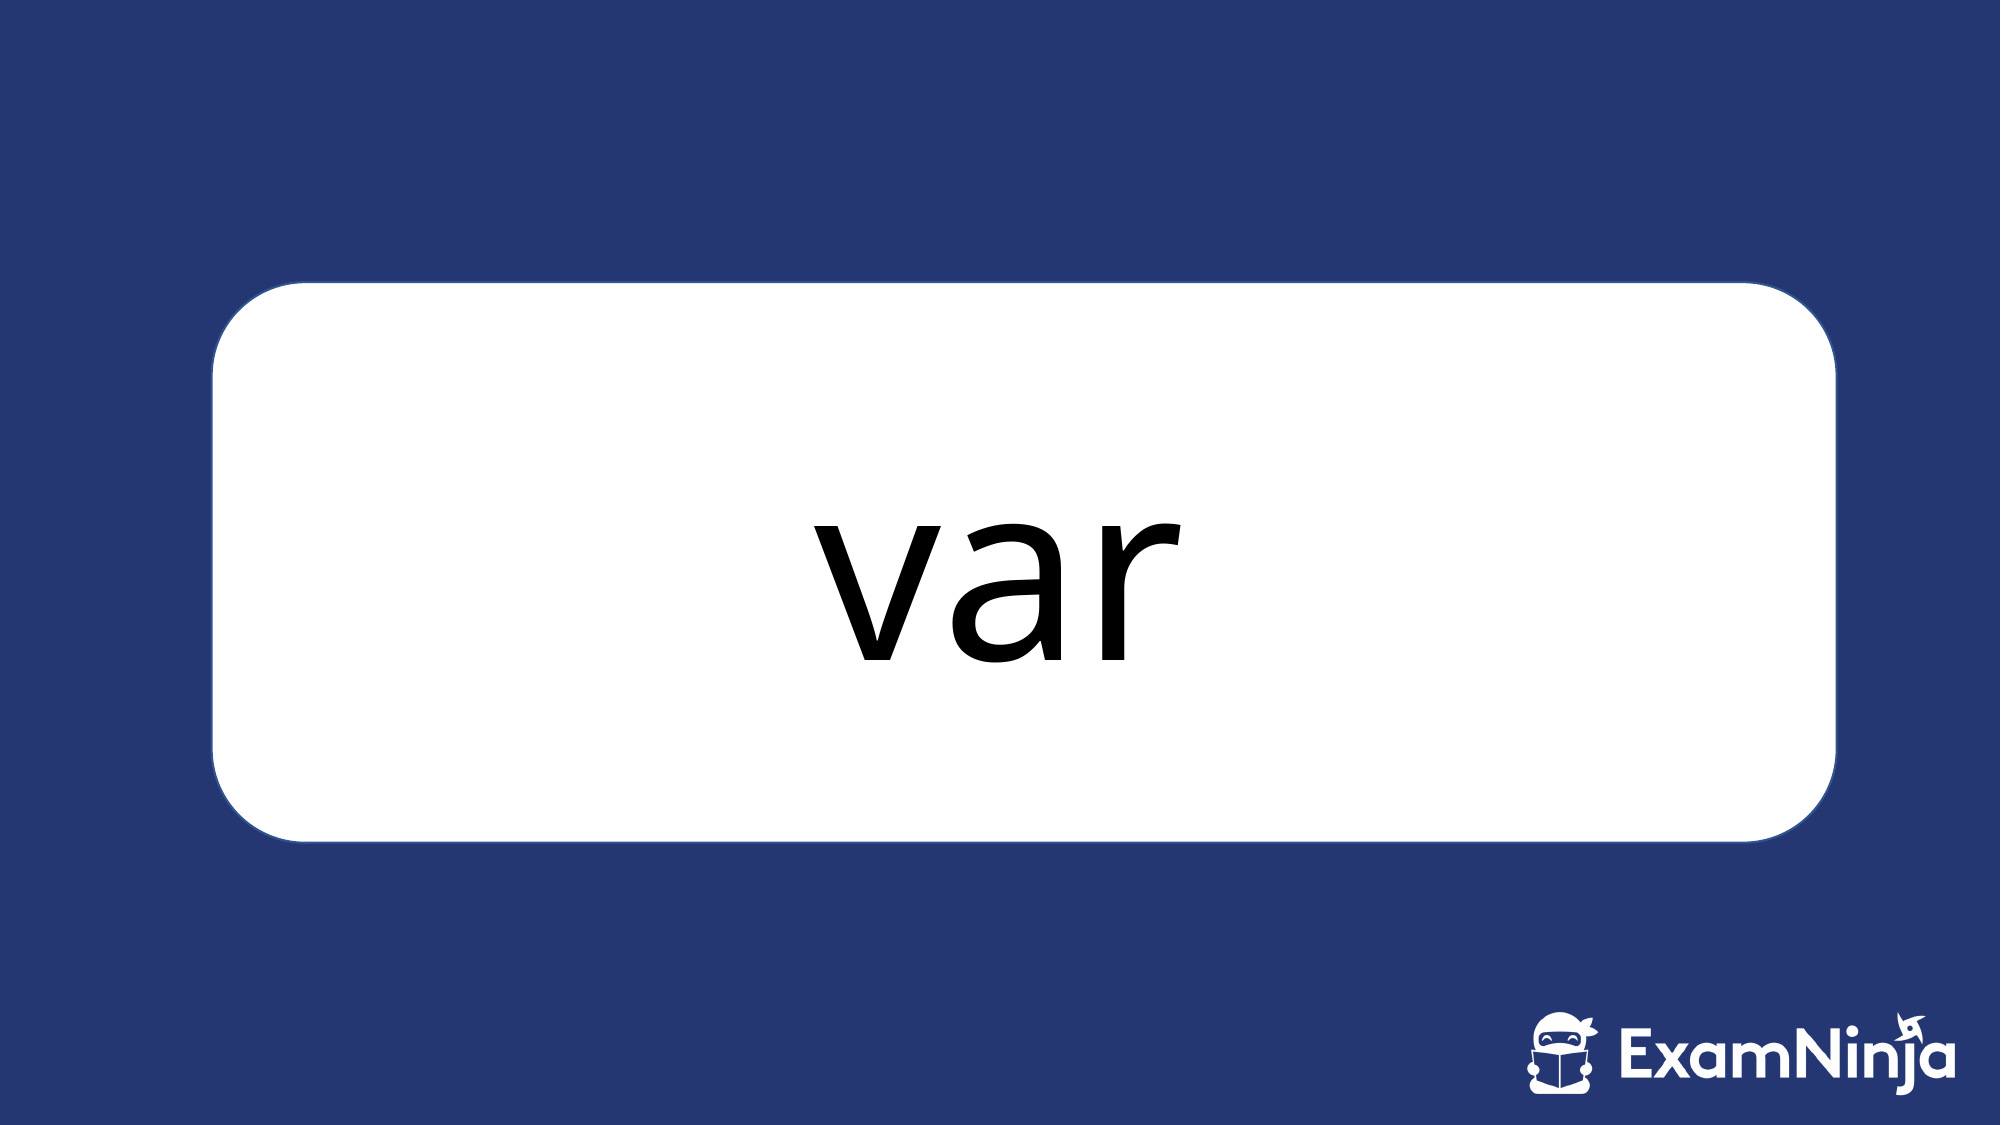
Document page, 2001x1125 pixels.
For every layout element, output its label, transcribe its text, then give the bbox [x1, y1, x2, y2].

picture [1501, 1003, 1979, 1102]
text_box [210, 719, 1838, 844]
text_box var [143, 403, 1857, 719]
text_box [210, 281, 1838, 403]
